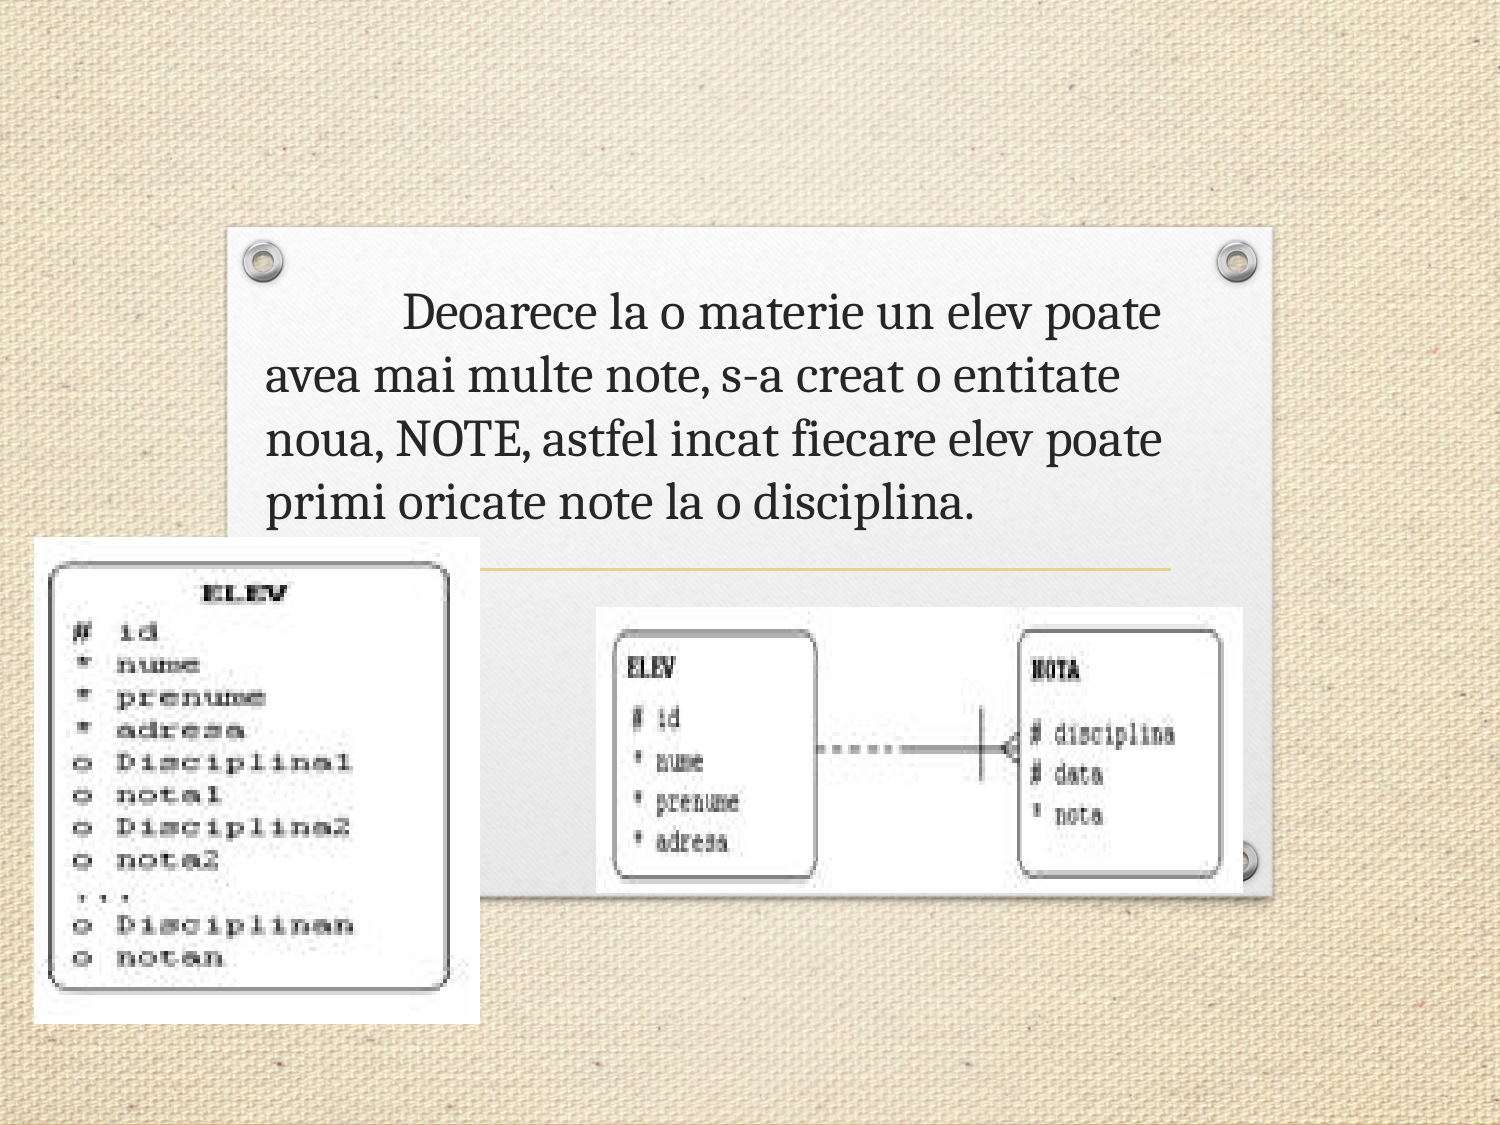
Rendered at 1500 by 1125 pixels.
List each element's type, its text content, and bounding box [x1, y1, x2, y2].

picture [0, 0, 1500, 1125]
title Deoarece la o materie un elev poate avea mai multe note, s-a creat o entitate noua, NOTE, astfel incat fiecare elev poate primi oricate note la o disciplina. [250, 229, 1208, 538]
